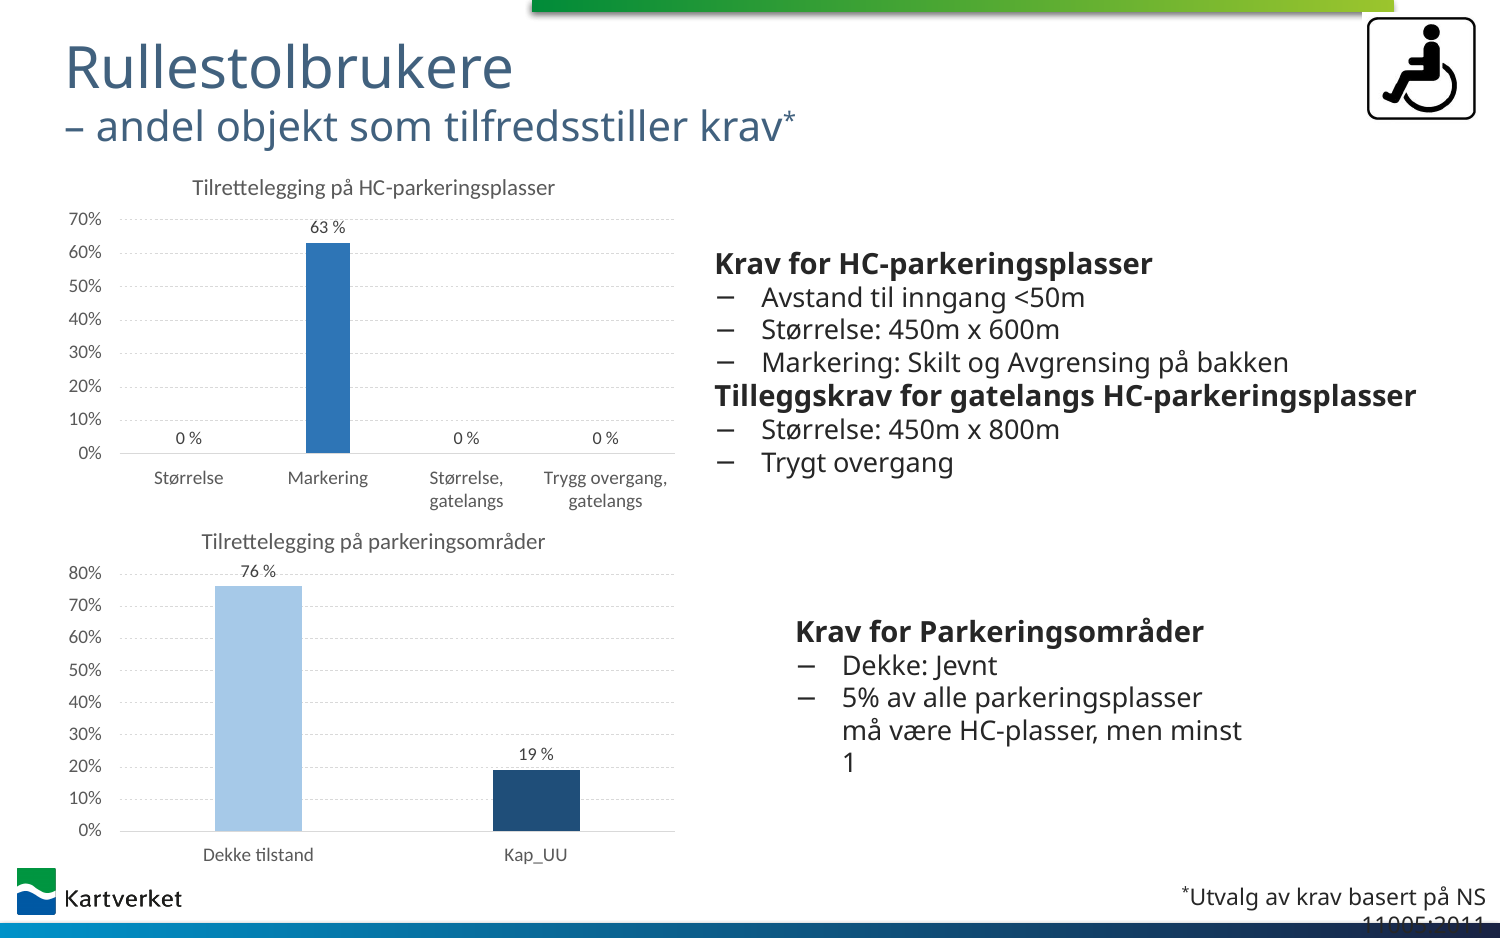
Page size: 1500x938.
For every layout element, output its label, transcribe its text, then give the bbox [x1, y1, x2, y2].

picture [62, 520, 686, 874]
text_box Krav for HC-parkeringsplasser Avstand til inngang <50m Størrelse: 450m x 600m Markering: Skilt og Avgrensing på bakken Tilleggskrav for gatelangs HC-parkeringsplasser Størrelse: 450m x 800m Trygt overgang [699, 237, 1433, 485]
text_box *Utvalg av krav basert på NS 11005:2011 [1068, 873, 1500, 938]
picture [1362, 12, 1481, 126]
picture [62, 166, 686, 519]
text_box Rullestolbrukere – andel objekt som tilfredsstiller krav* [49, 25, 1431, 158]
text_box Krav for Parkeringsområder Dekke: Jevnt 5% av alle parkeringsplasser må være HC-plasser, men minst 1 [780, 605, 1261, 786]
